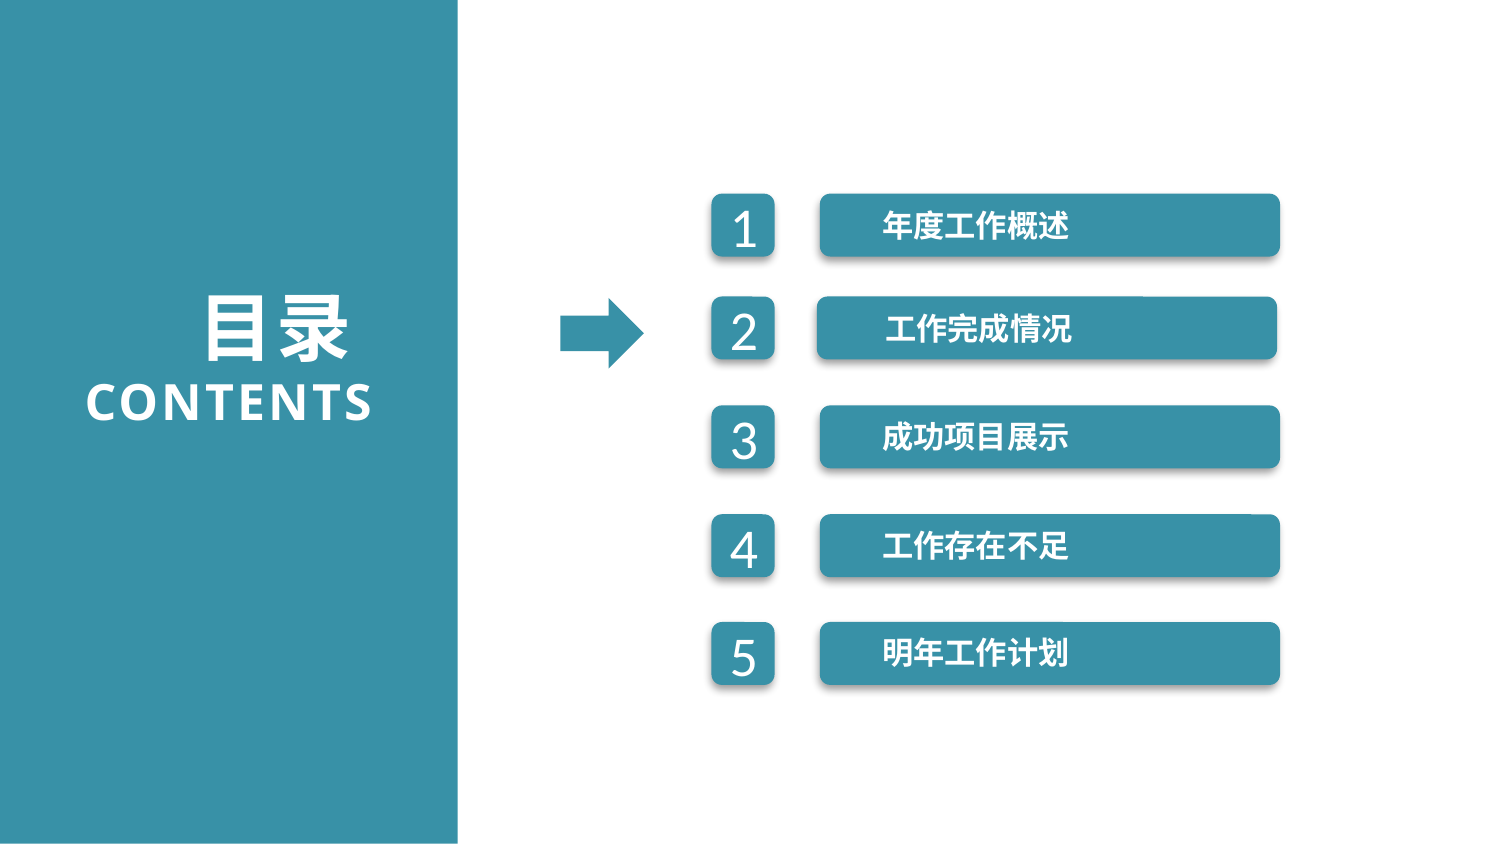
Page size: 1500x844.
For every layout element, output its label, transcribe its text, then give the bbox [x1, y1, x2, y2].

text_box 5 [709, 619, 777, 688]
text_box 1 [709, 191, 777, 259]
text_box [558, 295, 647, 371]
text_box 2 [709, 294, 777, 362]
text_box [819, 621, 1281, 686]
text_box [819, 513, 1281, 578]
text_box 目录 CONTENTS [41, 273, 387, 438]
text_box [816, 296, 1278, 360]
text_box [819, 193, 1281, 257]
text_box 4 [709, 512, 777, 580]
text_box [0, 0, 460, 844]
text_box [819, 405, 1281, 469]
text_box 3 [709, 403, 777, 471]
